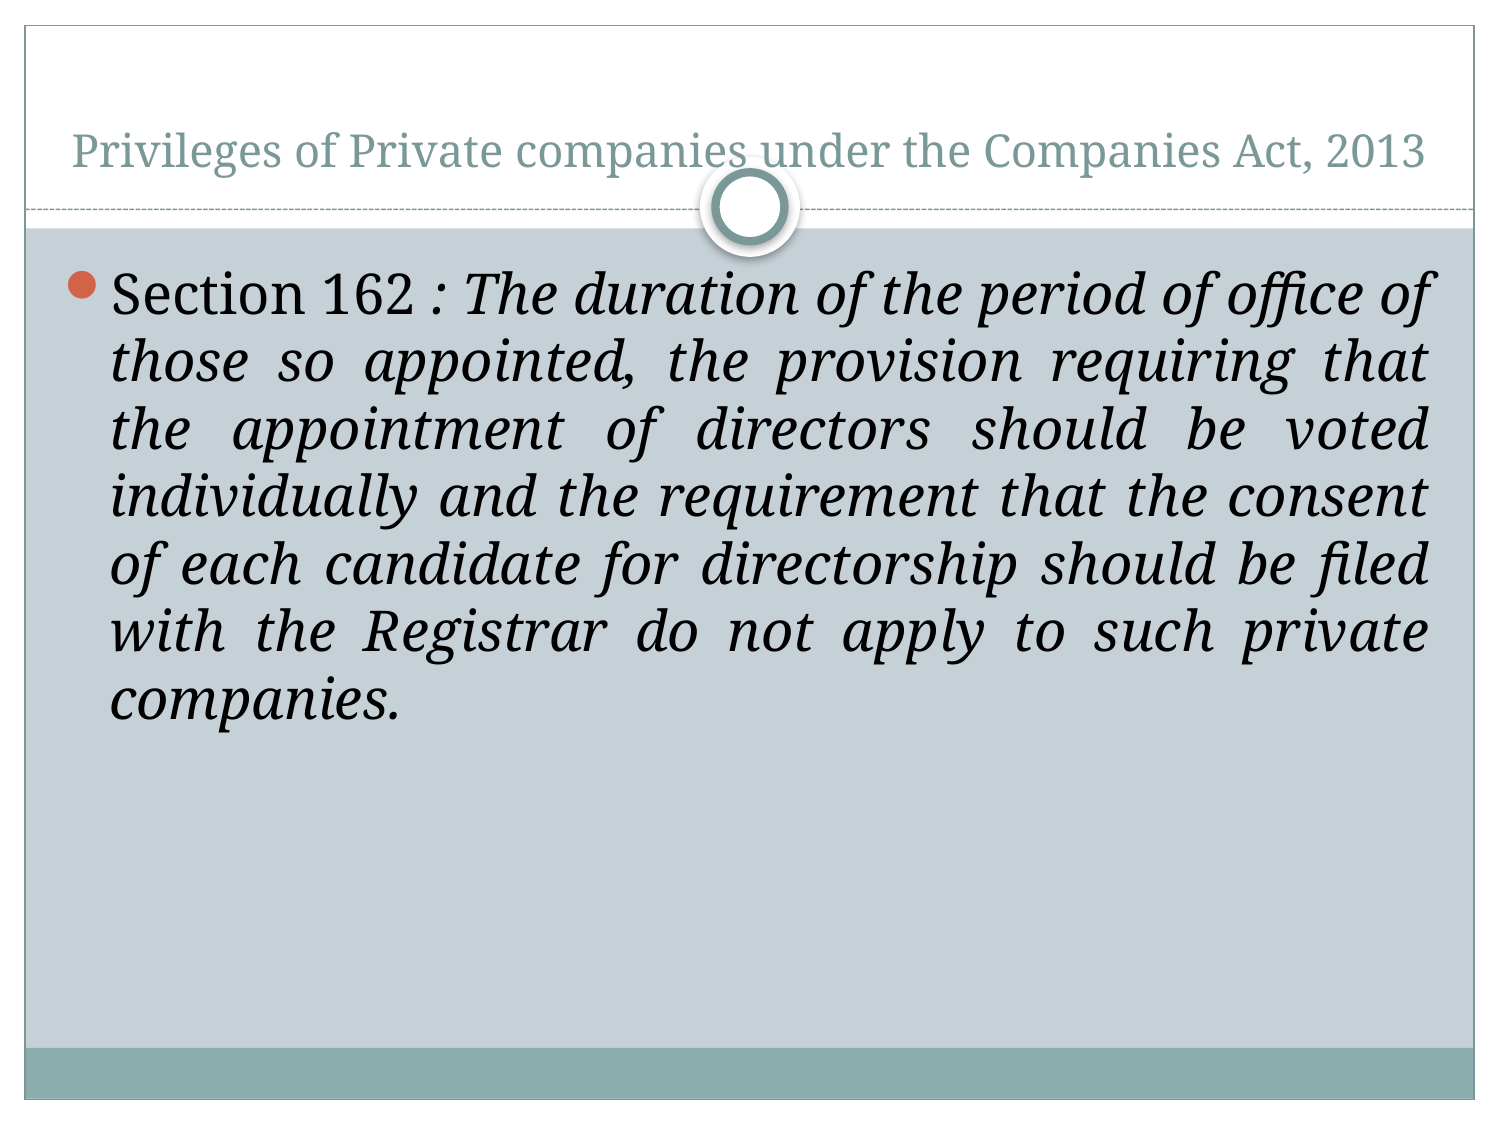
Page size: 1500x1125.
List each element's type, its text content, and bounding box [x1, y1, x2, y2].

title Privileges of Private companies under the Companies Act, 2013 [49, 60, 1450, 185]
list Section 162 : The duration of the period of office of those so appointed, the provision requiring that the appointment of directors should be voted individually and the requirement that the consent of each candidate for directorship should be filed with the Registrar do not apply to such private companies. [49, 250, 1445, 1001]
